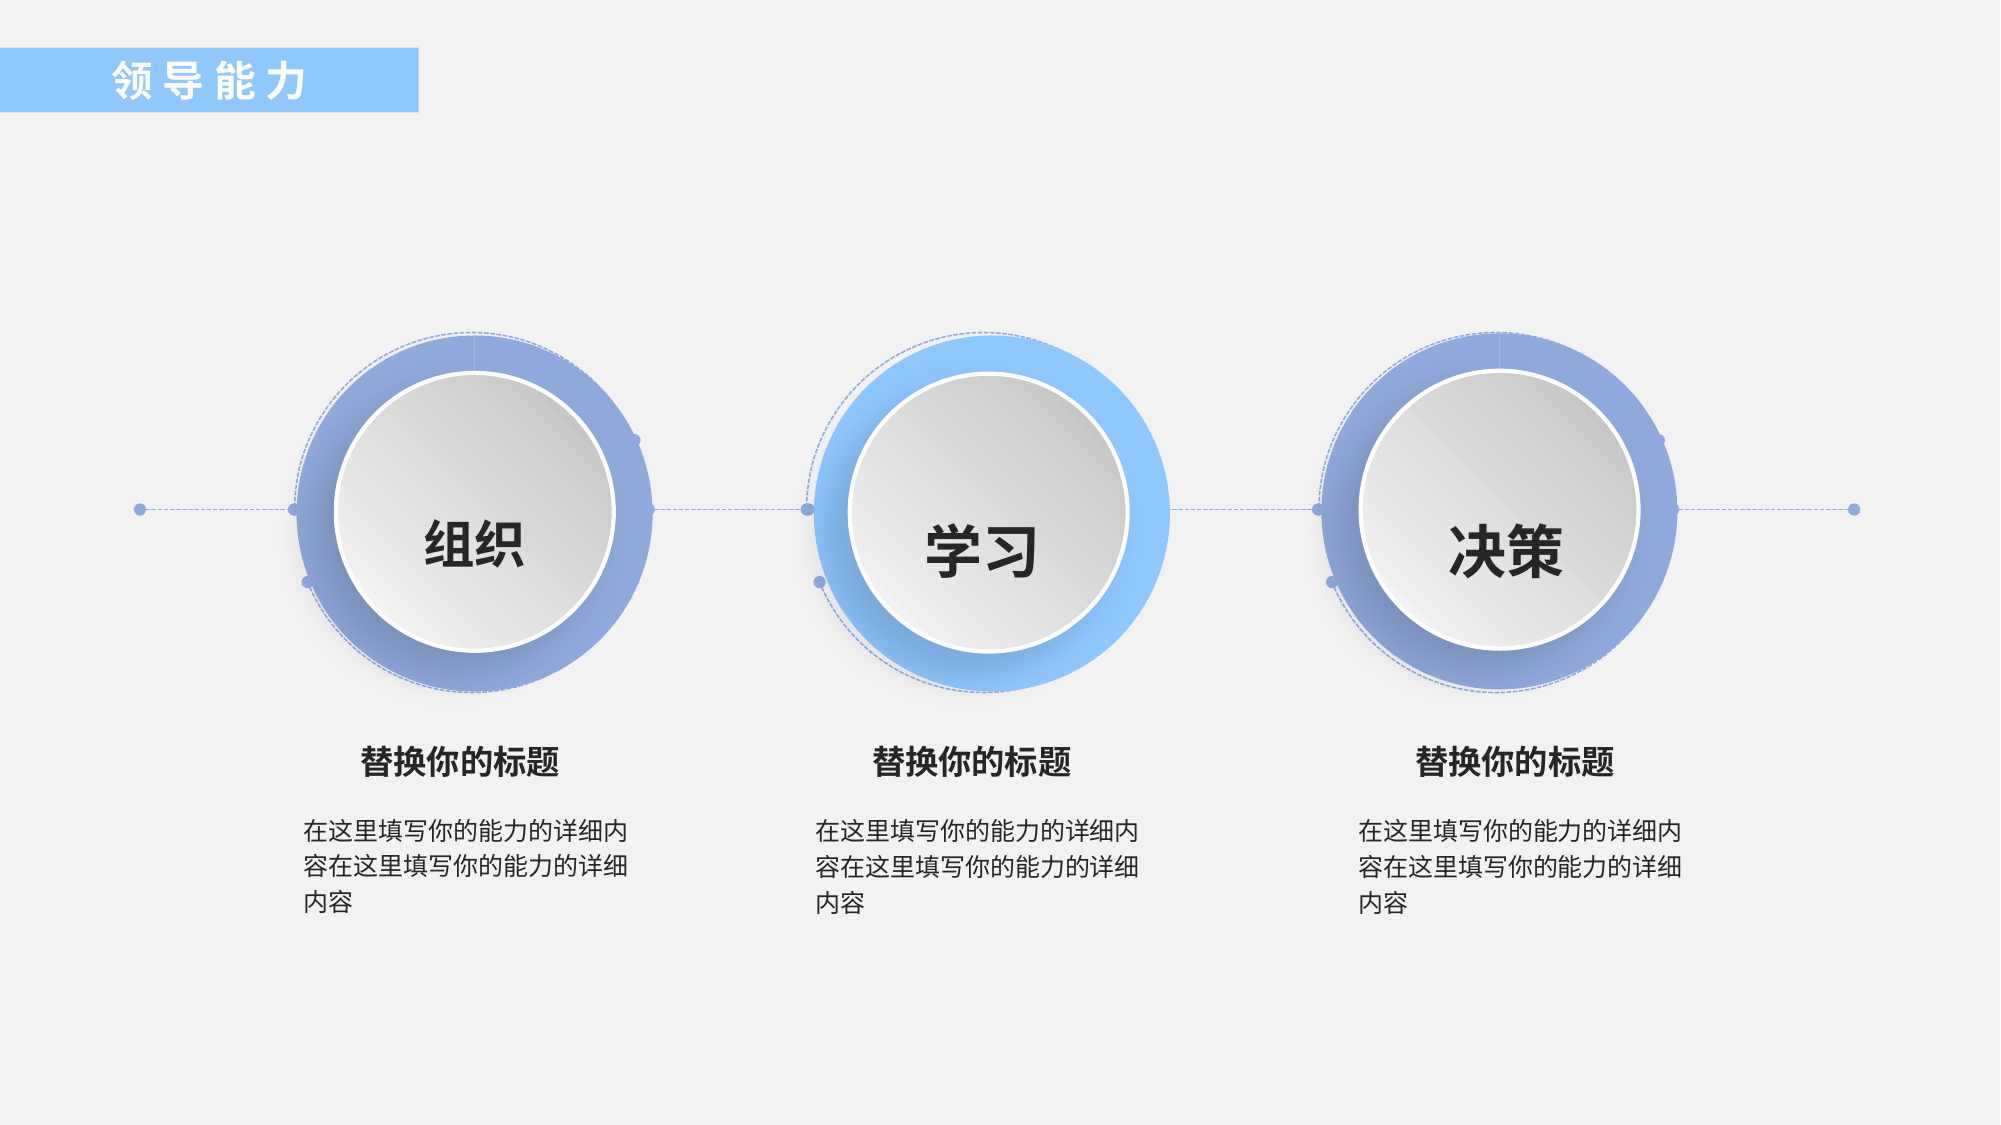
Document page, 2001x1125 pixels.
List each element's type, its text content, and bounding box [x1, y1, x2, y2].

text_box 在这里填写你的能力的详细内容在这里填写你的能力的详细内容 [288, 801, 654, 960]
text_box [753, 328, 1271, 700]
text_box 领 导 能 力 [0, 47, 419, 113]
text_box 在这里填写你的能力的详细内容在这里填写你的能力的详细内容 [1343, 802, 1709, 961]
text_box 替换你的标题 [345, 726, 575, 789]
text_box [1221, 325, 1778, 697]
text_box 在这里填写你的能力的详细内容在这里填写你的能力的详细内容 [800, 802, 1166, 961]
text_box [196, 328, 753, 700]
text_box 替换你的标题 [1400, 726, 1630, 789]
text_box 替换你的标题 [857, 726, 1087, 789]
